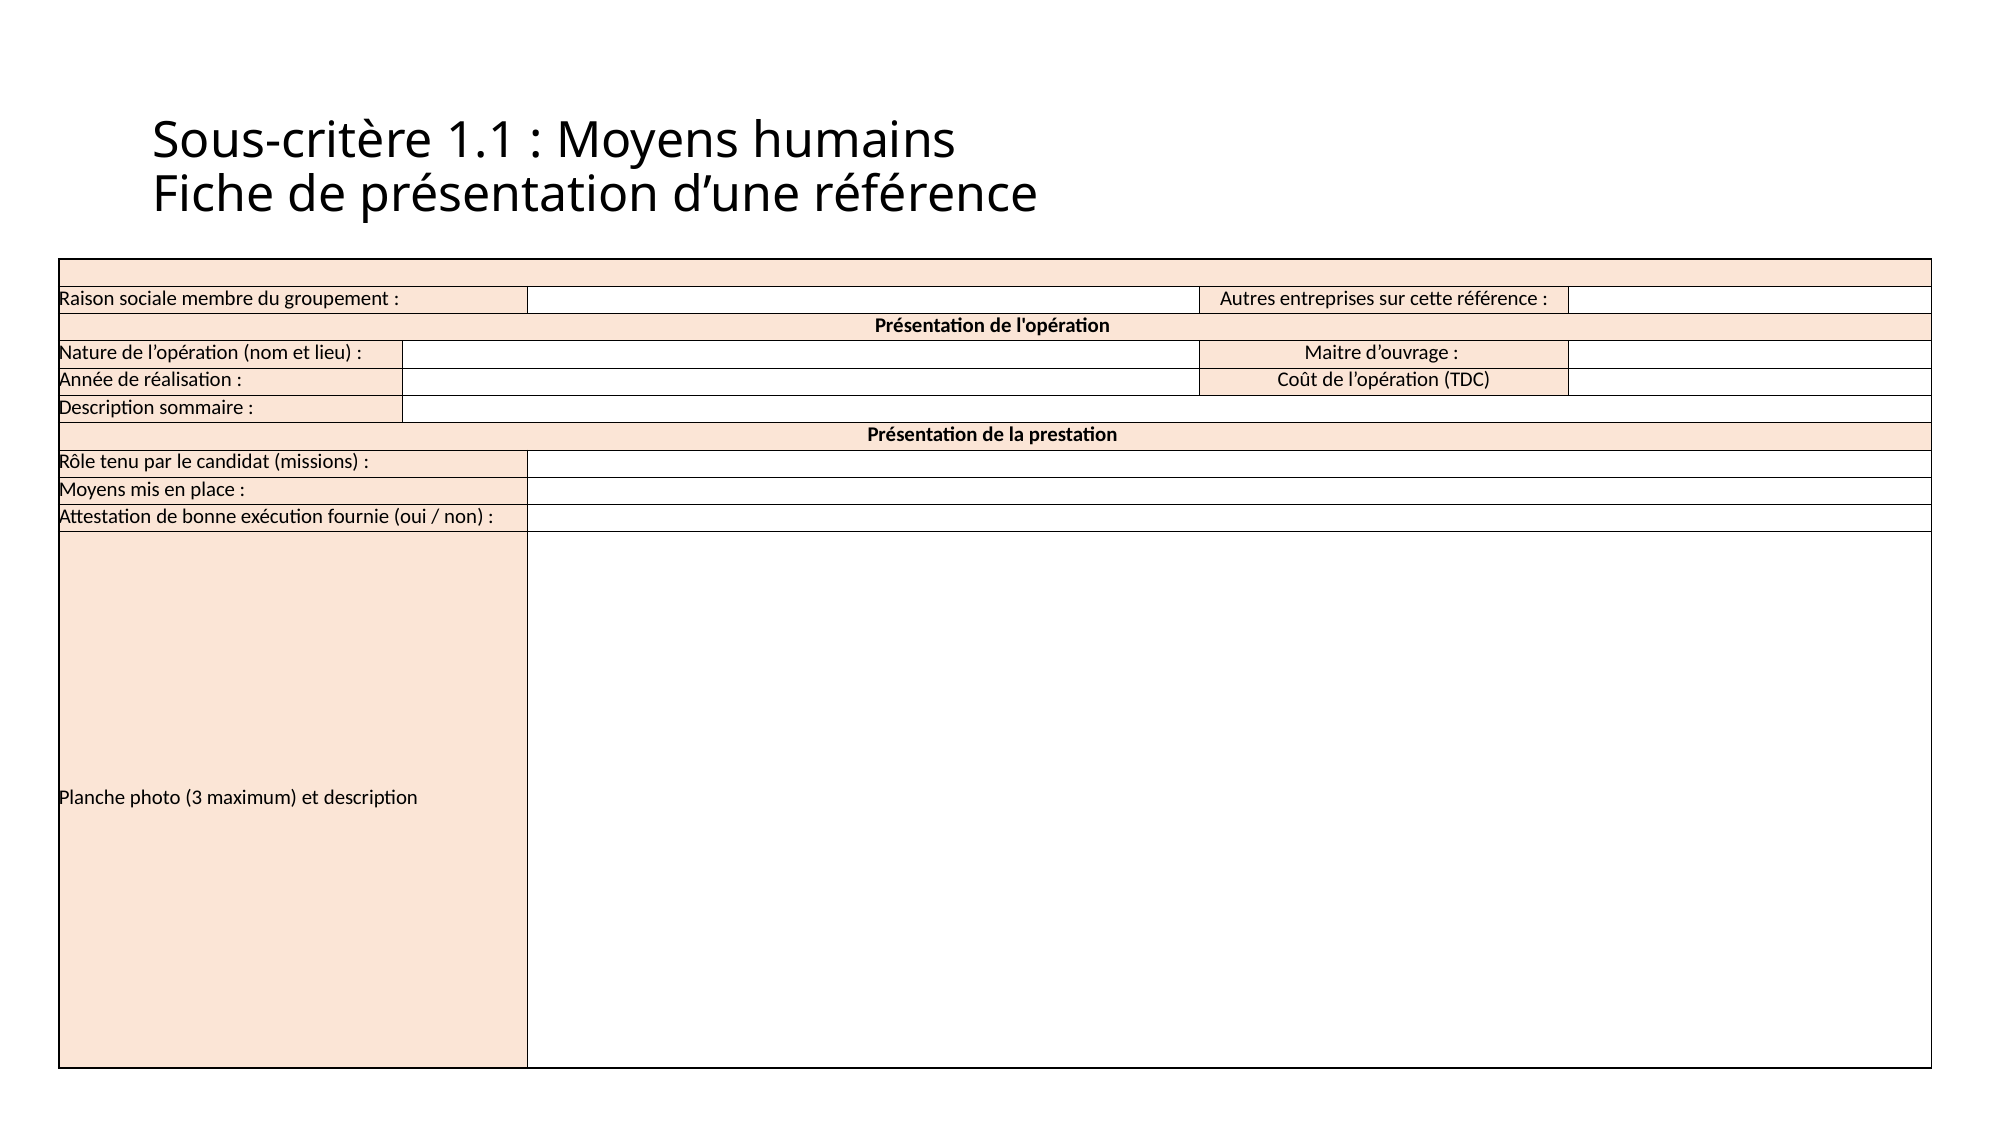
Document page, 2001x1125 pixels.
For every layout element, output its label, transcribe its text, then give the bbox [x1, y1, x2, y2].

table_cell Autres entreprises sur cette référence : [1200, 287, 1568, 313]
table_cell [528, 478, 1931, 504]
table_cell [403, 396, 1931, 422]
table_cell Raison sociale membre du groupement : [60, 287, 527, 313]
table_cell [528, 287, 1199, 313]
table_cell [1569, 369, 1931, 395]
table_cell Attestation de bonne exécution fournie (oui / non) : [60, 505, 527, 531]
table_header [60, 260, 1931, 286]
table_cell Coût de l’opération (TDC) [1200, 369, 1568, 395]
table_cell Nature de l’opération (nom et lieu) : [60, 341, 402, 368]
table_cell Planche photo (3 maximum) et description [60, 532, 527, 1067]
table_cell [1569, 287, 1931, 313]
table_cell Moyens mis en place : [60, 478, 527, 504]
title Sous-critère 1.1 : Moyens humains Fiche de présentation d’une référence [137, 59, 1863, 258]
table_cell Maitre d’ouvrage : [1200, 341, 1568, 368]
table_cell [528, 532, 1931, 1067]
table_cell [1569, 341, 1931, 368]
table_cell [528, 451, 1931, 477]
table_cell Présentation de la prestation [60, 423, 1931, 450]
table_cell [528, 505, 1931, 531]
table_cell Année de réalisation : [60, 369, 402, 395]
table_cell Présentation de l'opération [60, 314, 1931, 340]
table_cell Rôle tenu par le candidat (missions) : [60, 451, 527, 477]
table_cell [403, 341, 1199, 368]
table_cell Description sommaire : [60, 396, 402, 422]
table_cell [403, 369, 1199, 395]
